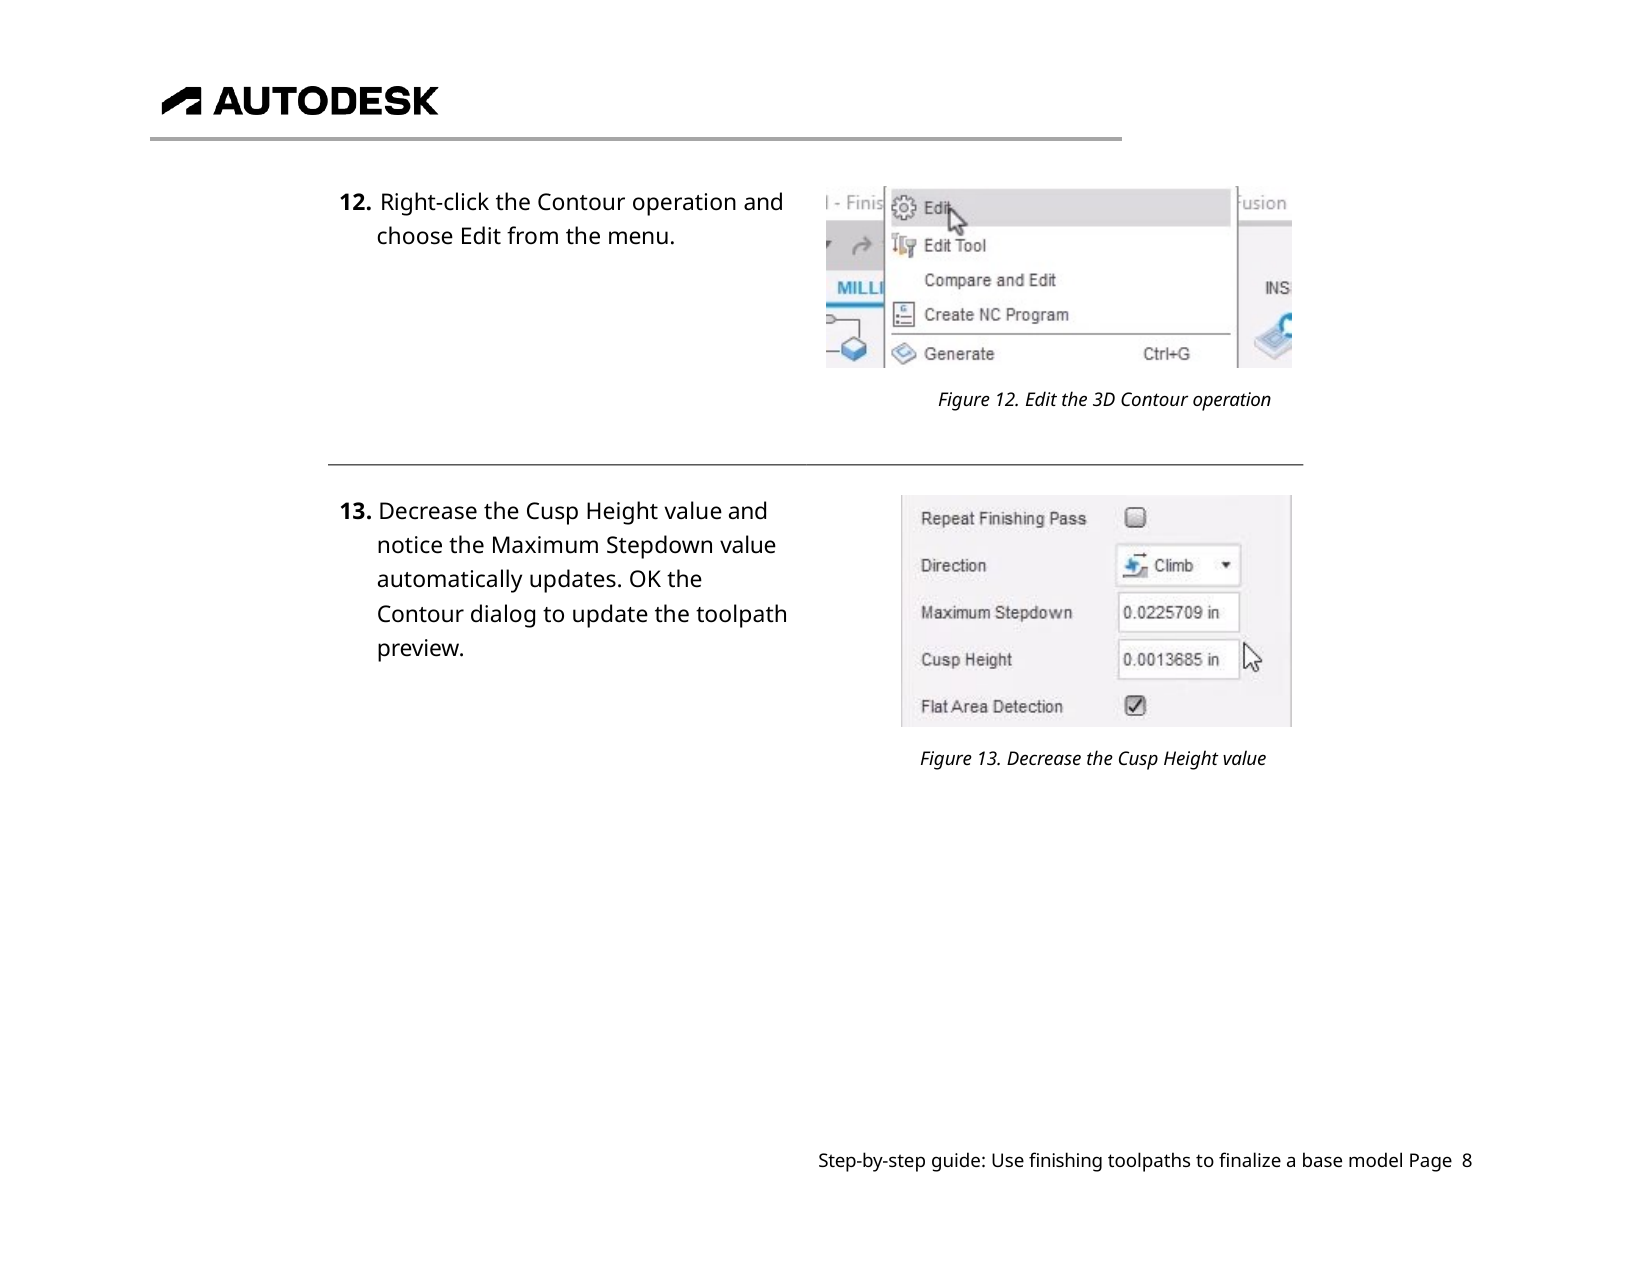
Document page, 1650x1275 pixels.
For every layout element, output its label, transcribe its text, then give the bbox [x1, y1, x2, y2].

text_box 13. Decrease the Cusp Height value and notice the Maximum Stepdown value automatically updates. OK the Contour dialog to update the toolpath preview. [337, 487, 797, 661]
text_box Figure 12. Edit the 3D Contour operation [936, 385, 1294, 411]
picture [825, 186, 1292, 368]
picture [900, 494, 1292, 727]
text_box Figure 13. Decrease the Cusp Height value [918, 744, 1294, 770]
picture [161, 86, 439, 115]
text_box 12. Right-click the Contour operation and choose Edit from the menu. [337, 178, 788, 250]
slide_number Step-by-step guide: Use finishing toolpaths to finalize a base model Page 20 [816, 1145, 1509, 1275]
